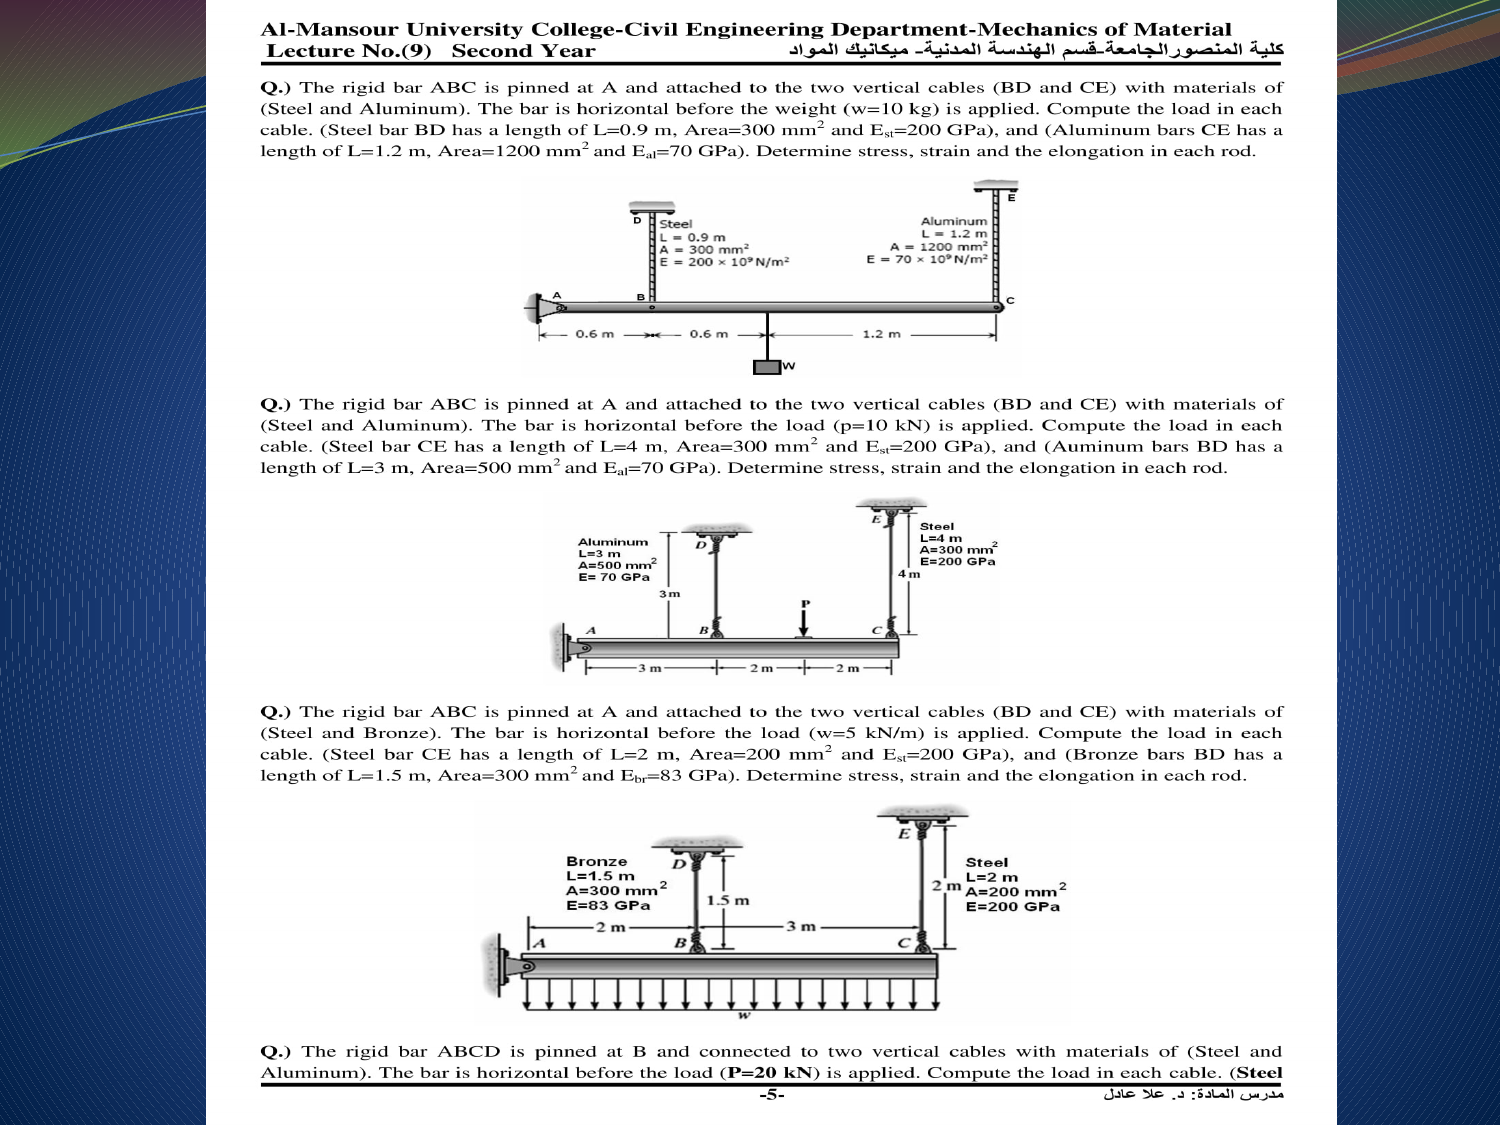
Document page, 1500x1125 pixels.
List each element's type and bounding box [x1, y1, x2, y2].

picture [206, 0, 1337, 1125]
